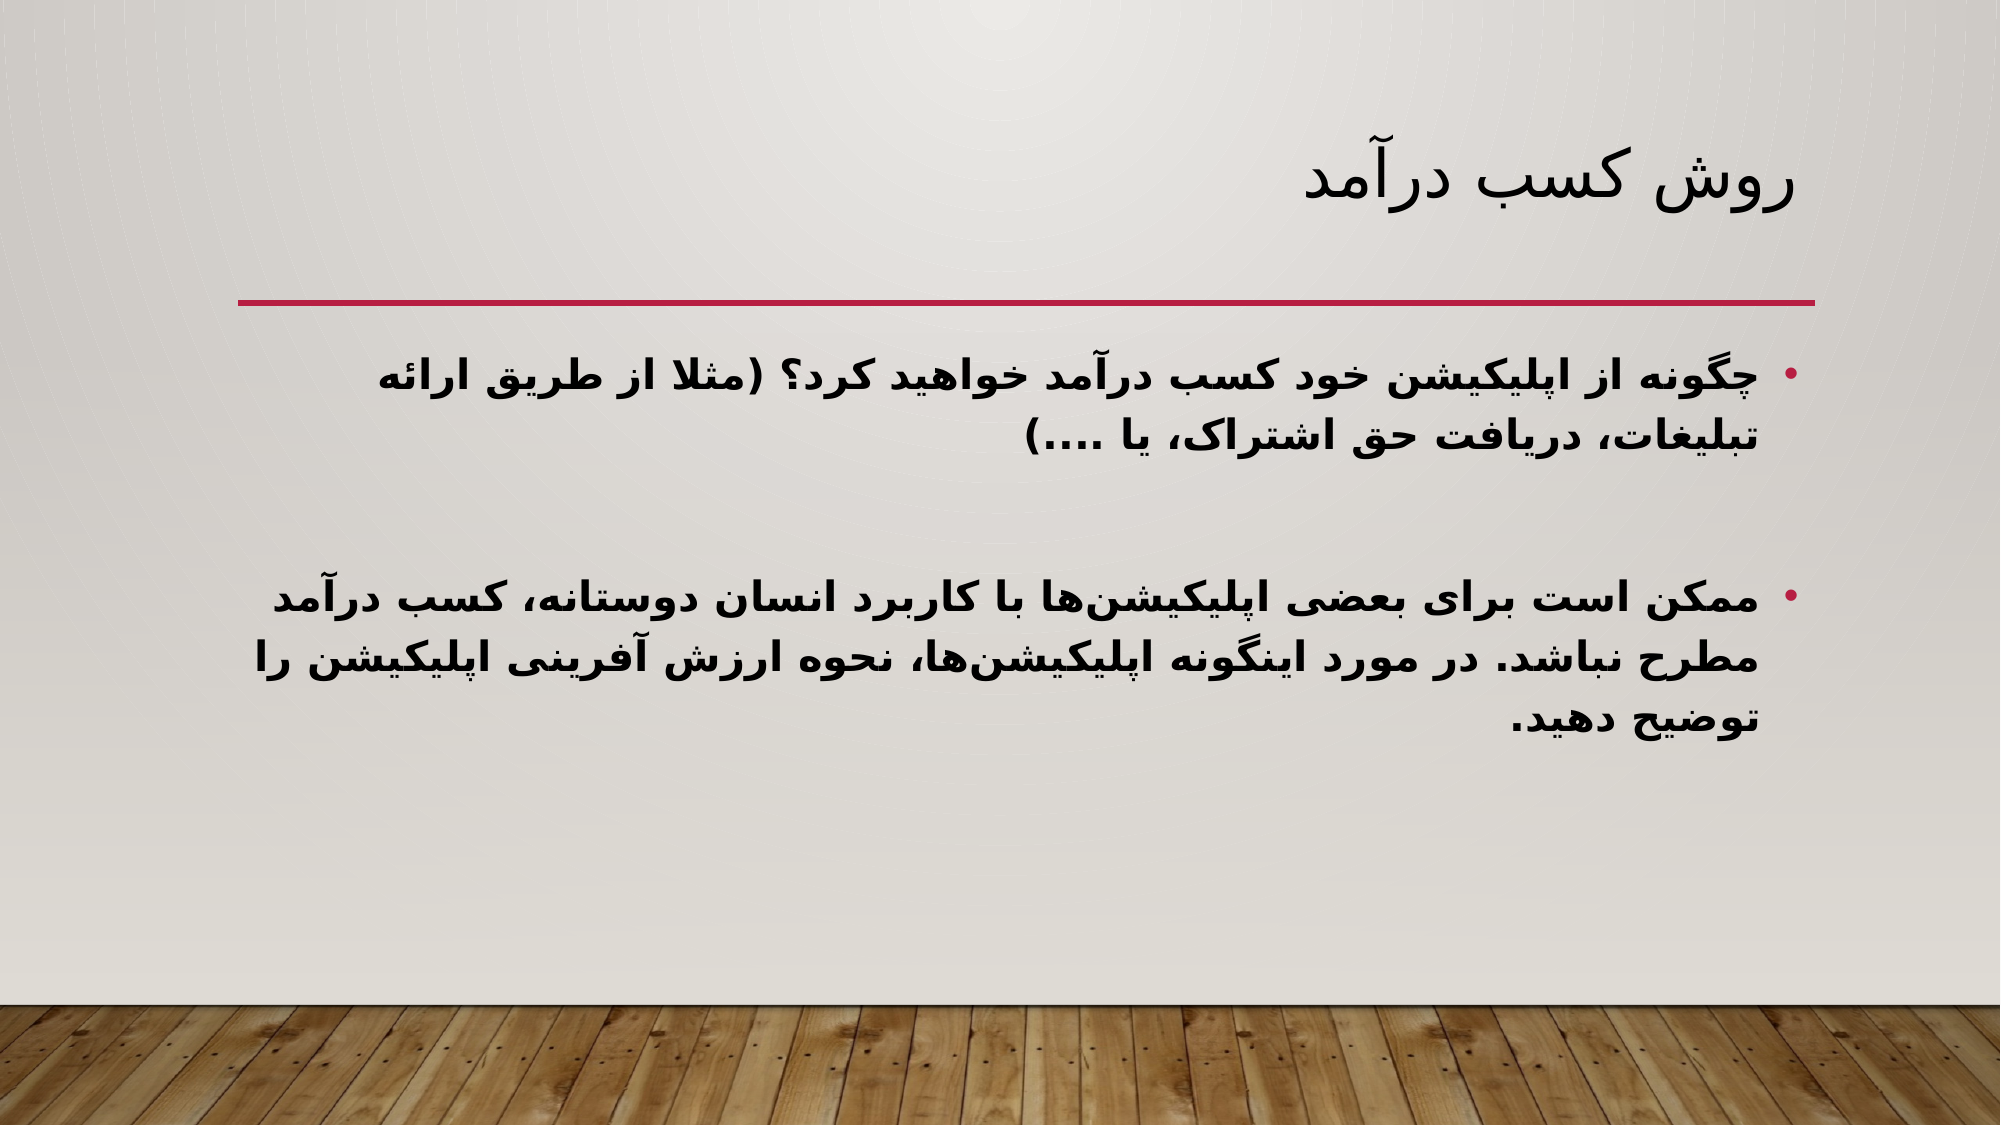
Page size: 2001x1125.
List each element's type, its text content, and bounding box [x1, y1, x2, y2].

title روش کسب درآمد [238, 131, 1814, 305]
picture [0, 1005, 2000, 1125]
list چگونه از اپلیکیشن خود کسب درآمد خواهید کرد؟ (مثلا از طریق ارائه تبلیغات، دریافت حق اشتراک، یا ....) ممکن است برای بعضی اپلیکیشن‌ها با کاربرد انسان دوستانه، کسب درآمد مطرح نباشد. در مورد اینگونه اپلیکیشن‌ها، نحوه ارزش آفرینی اپلیکیشن را توضیح دهید. [238, 330, 1814, 897]
